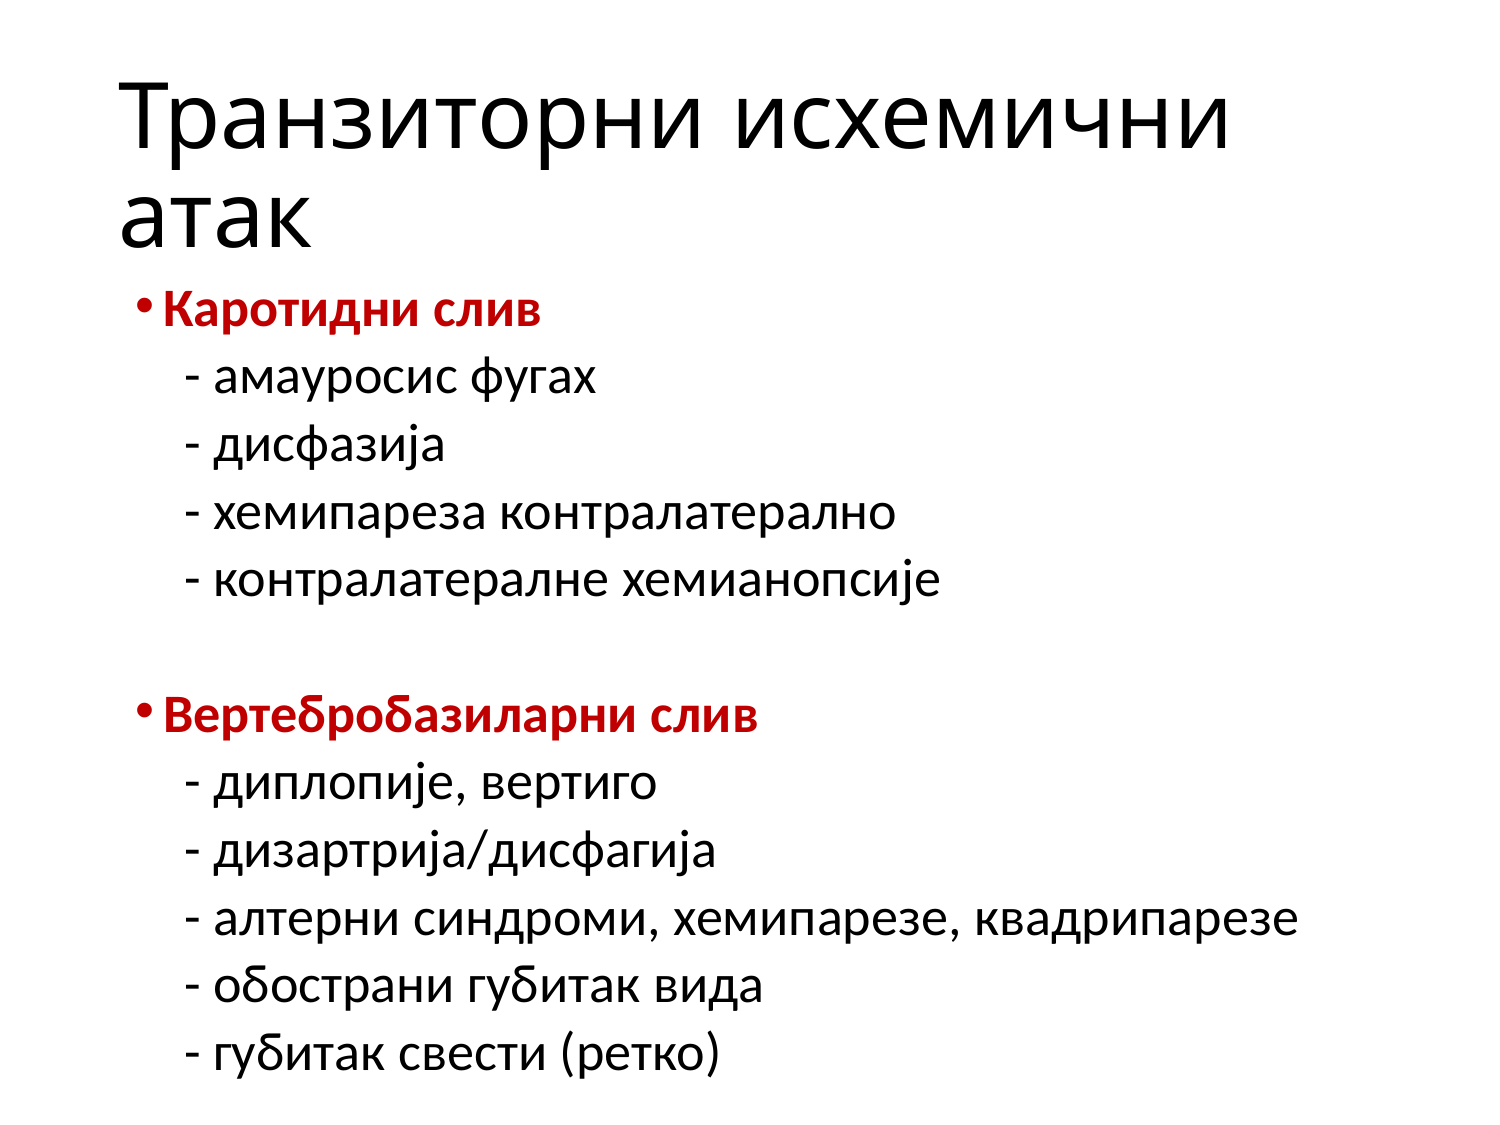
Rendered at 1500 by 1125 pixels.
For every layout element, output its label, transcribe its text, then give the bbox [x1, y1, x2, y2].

list Каротидни слив - амауросис фугаx - дисфазија - хемипареза контралатерално - контралатералне хемианопсије Вертебробазиларни слив - диплопије, вертиго - дизартрија/дисфагија - алтерни синдроми, хемипарезе, квадрипарезе - обострани губитак вида - губитак свести (ретко) [120, 277, 1434, 1059]
title Транзиторни исхемични атак [103, 59, 1451, 278]
